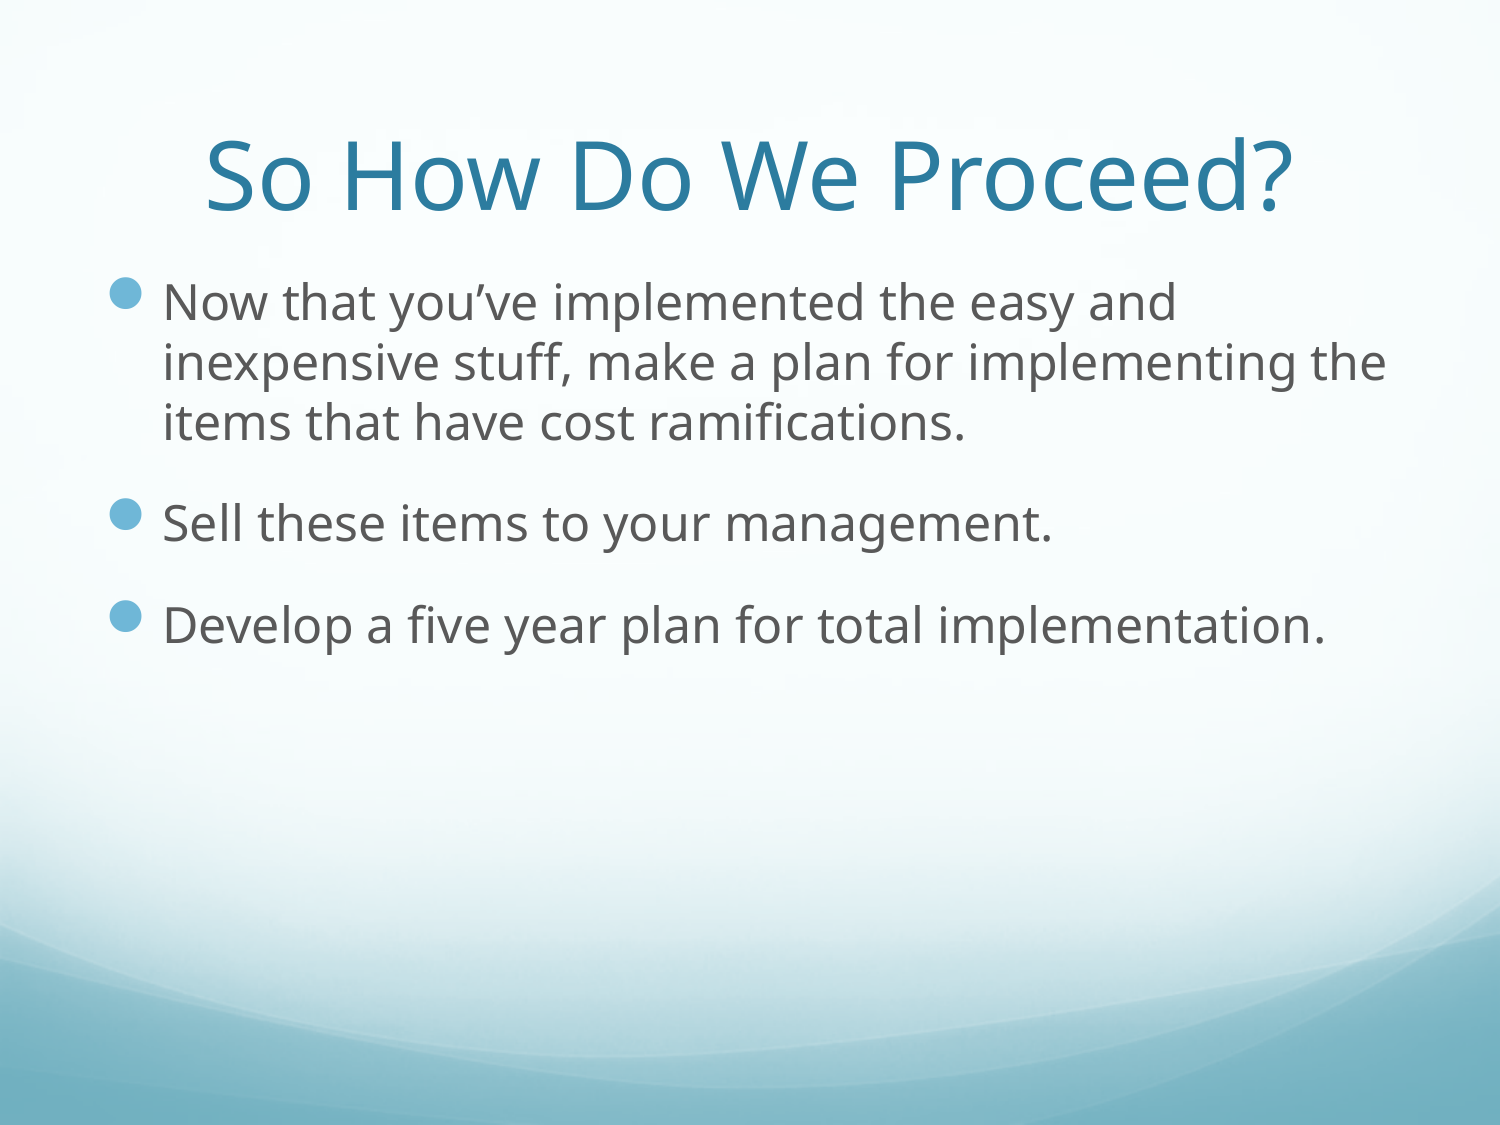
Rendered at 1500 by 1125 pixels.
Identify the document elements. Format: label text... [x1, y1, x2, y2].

title So How Do We Proceed? [90, 17, 1410, 237]
list Now that you’ve implemented the easy and inexpensive stuff, make a plan for implementing the items that have cost ramifications. Sell these items to your management. Develop a five year plan for total implementation. [90, 262, 1410, 975]
